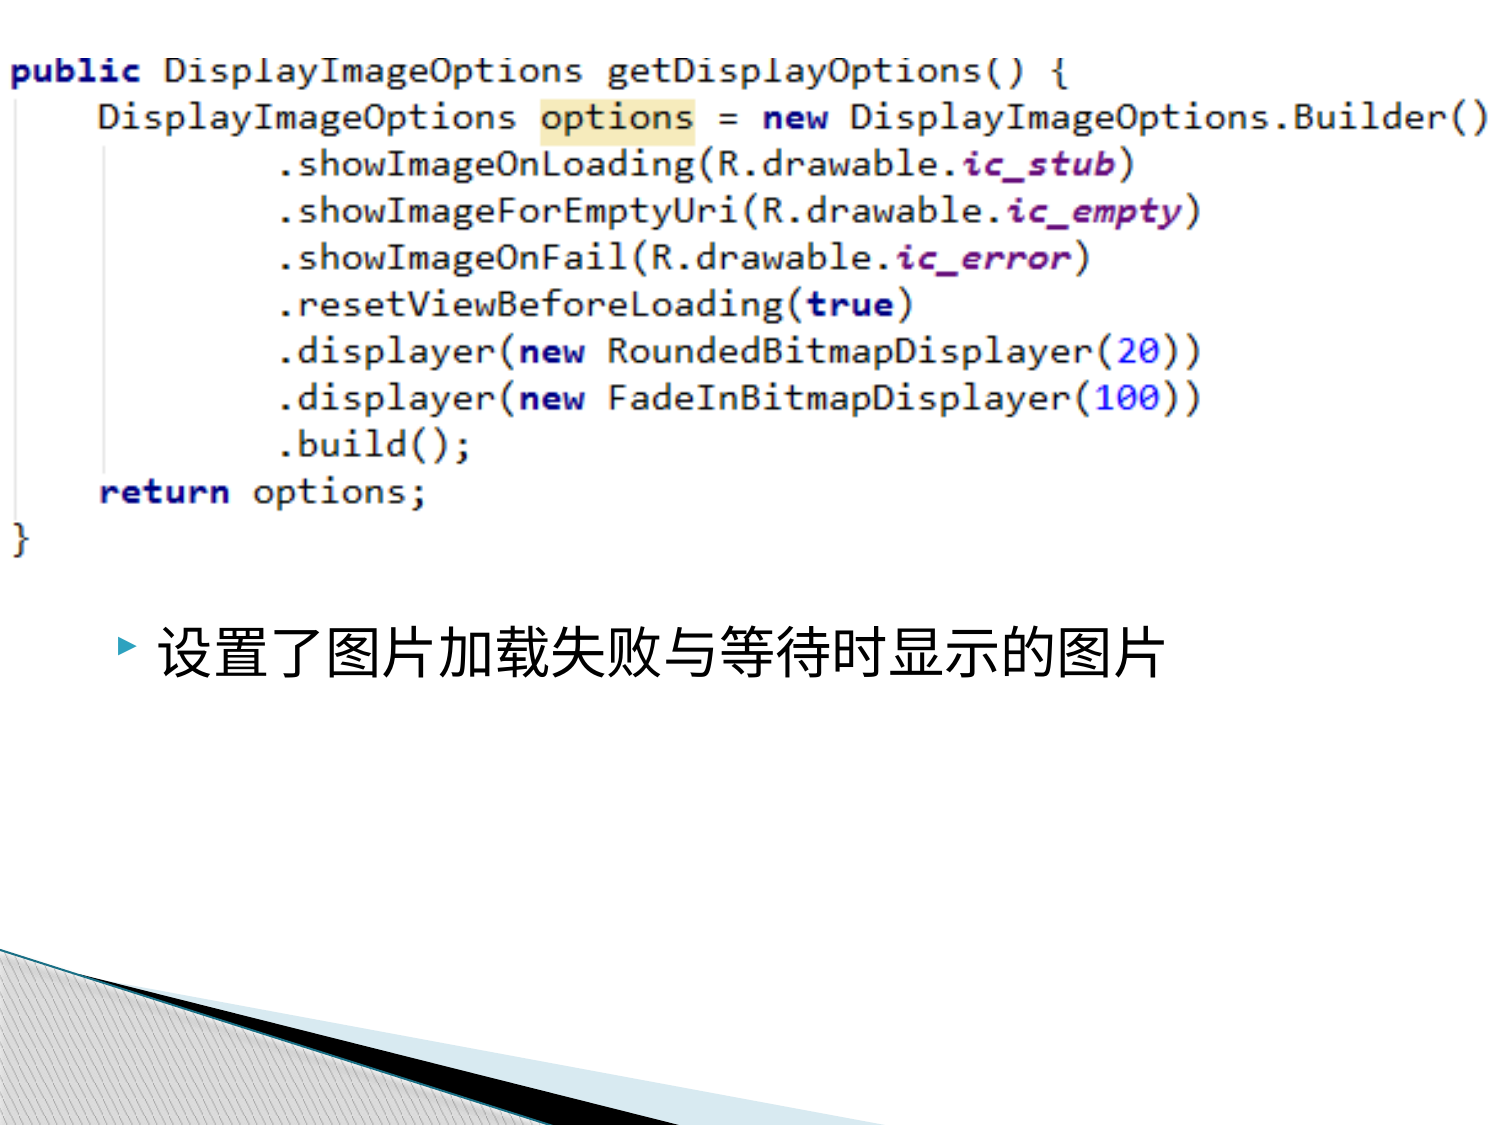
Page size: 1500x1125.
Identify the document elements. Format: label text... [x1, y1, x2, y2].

picture [5, 58, 1500, 563]
list 设置了图片加载失败与等待时显示的图片 [82, 609, 1432, 1080]
